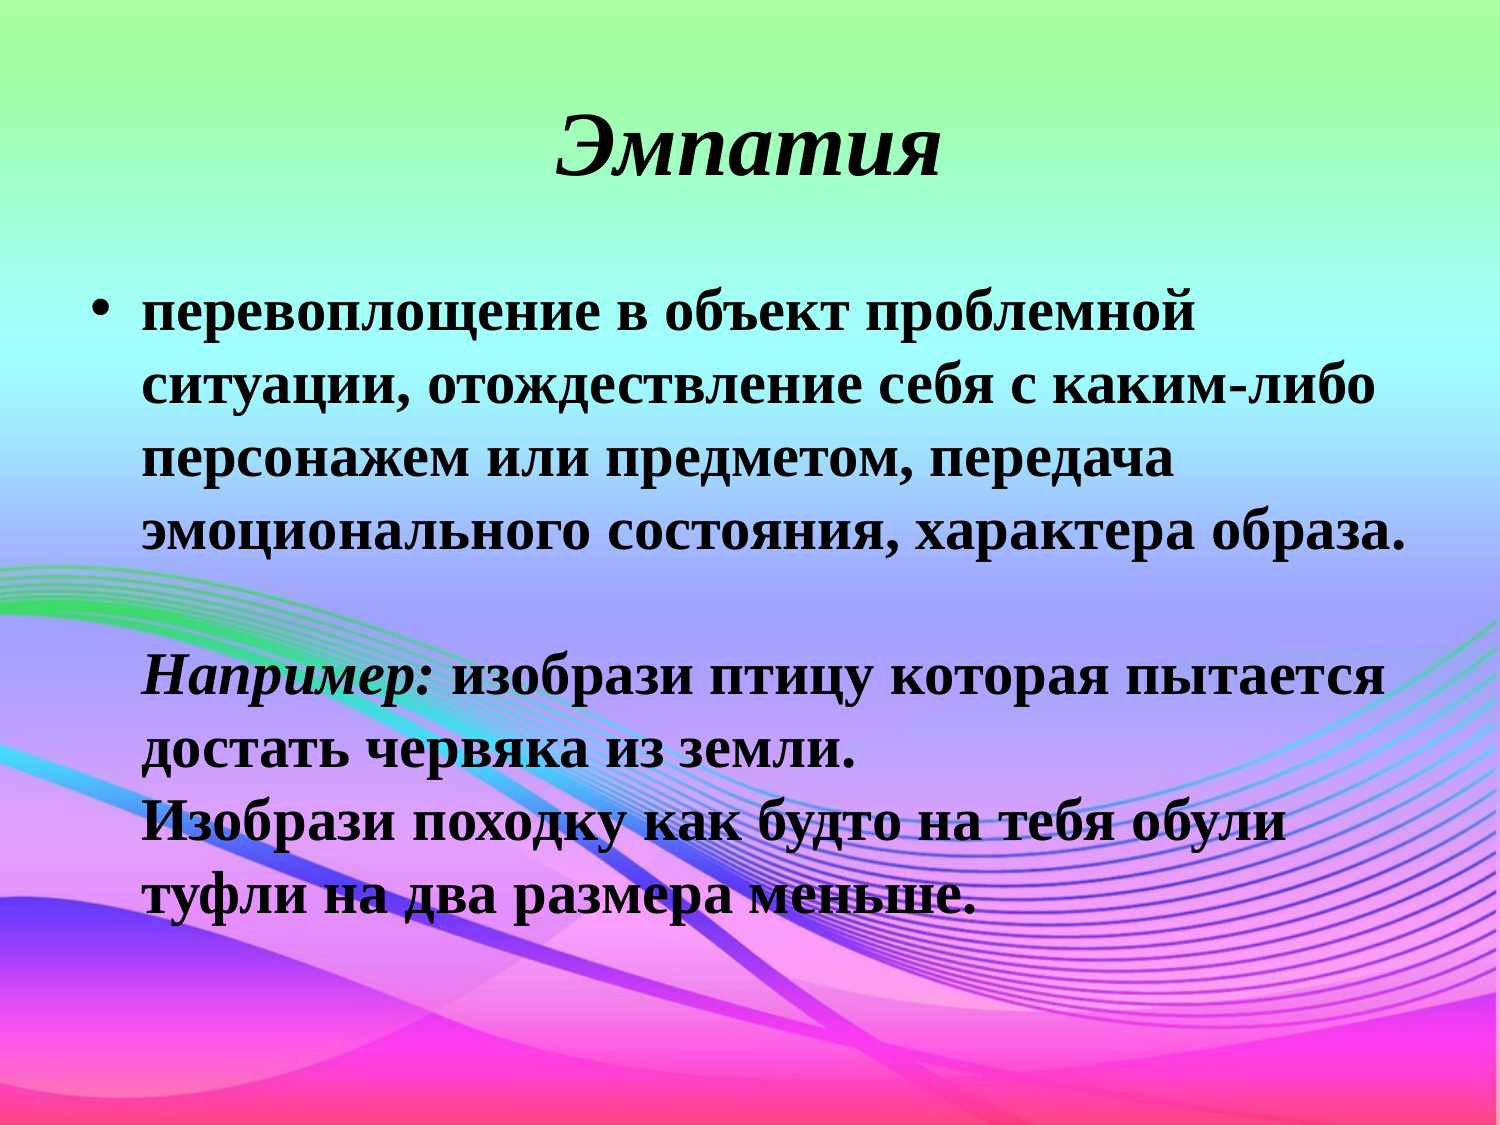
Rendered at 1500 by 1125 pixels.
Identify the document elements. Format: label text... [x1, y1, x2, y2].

list перевоплощение в объект проблемной ситуации, отождествление себя с каким-либо персонажем или предметом, передача эмоционального состояния, характера образа. Например: изобрази птицу которая пытается достать червяка из земли. Изобрази походку как будто на тебя обули туфли на два размера меньше. [75, 262, 1425, 1005]
picture [0, 0, 1500, 1125]
title Эмпатия [75, 45, 1425, 233]
